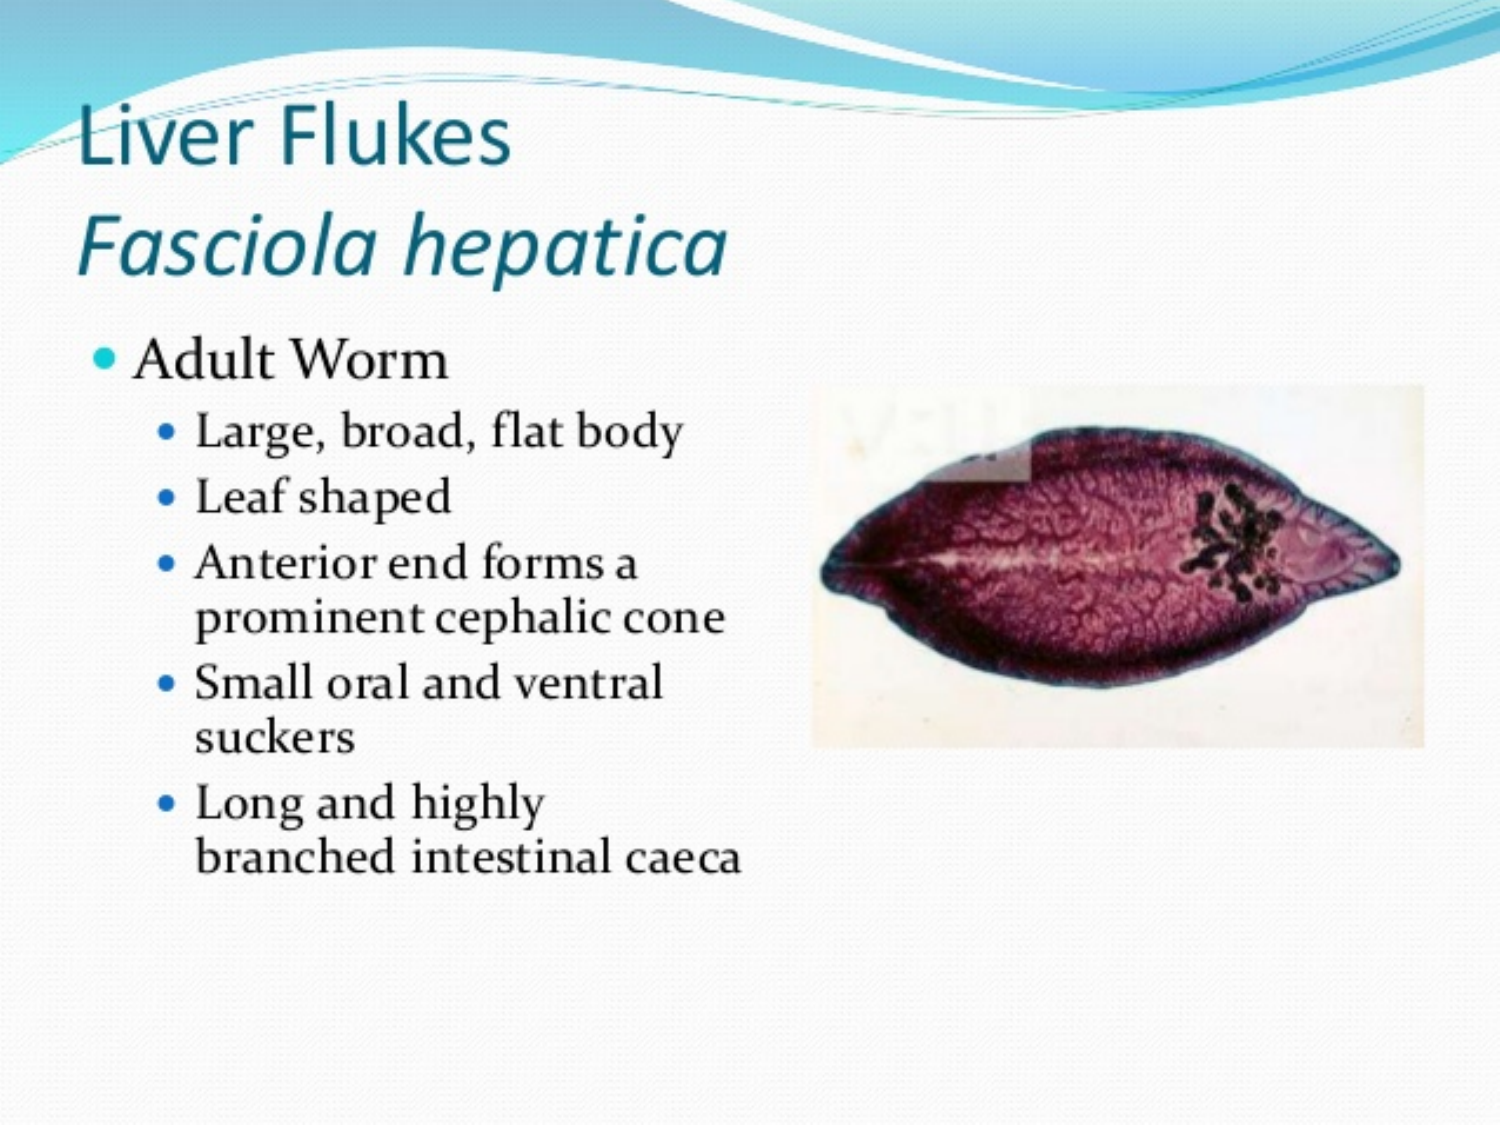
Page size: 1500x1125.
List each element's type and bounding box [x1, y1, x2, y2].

list [0, 0, 1500, 1125]
